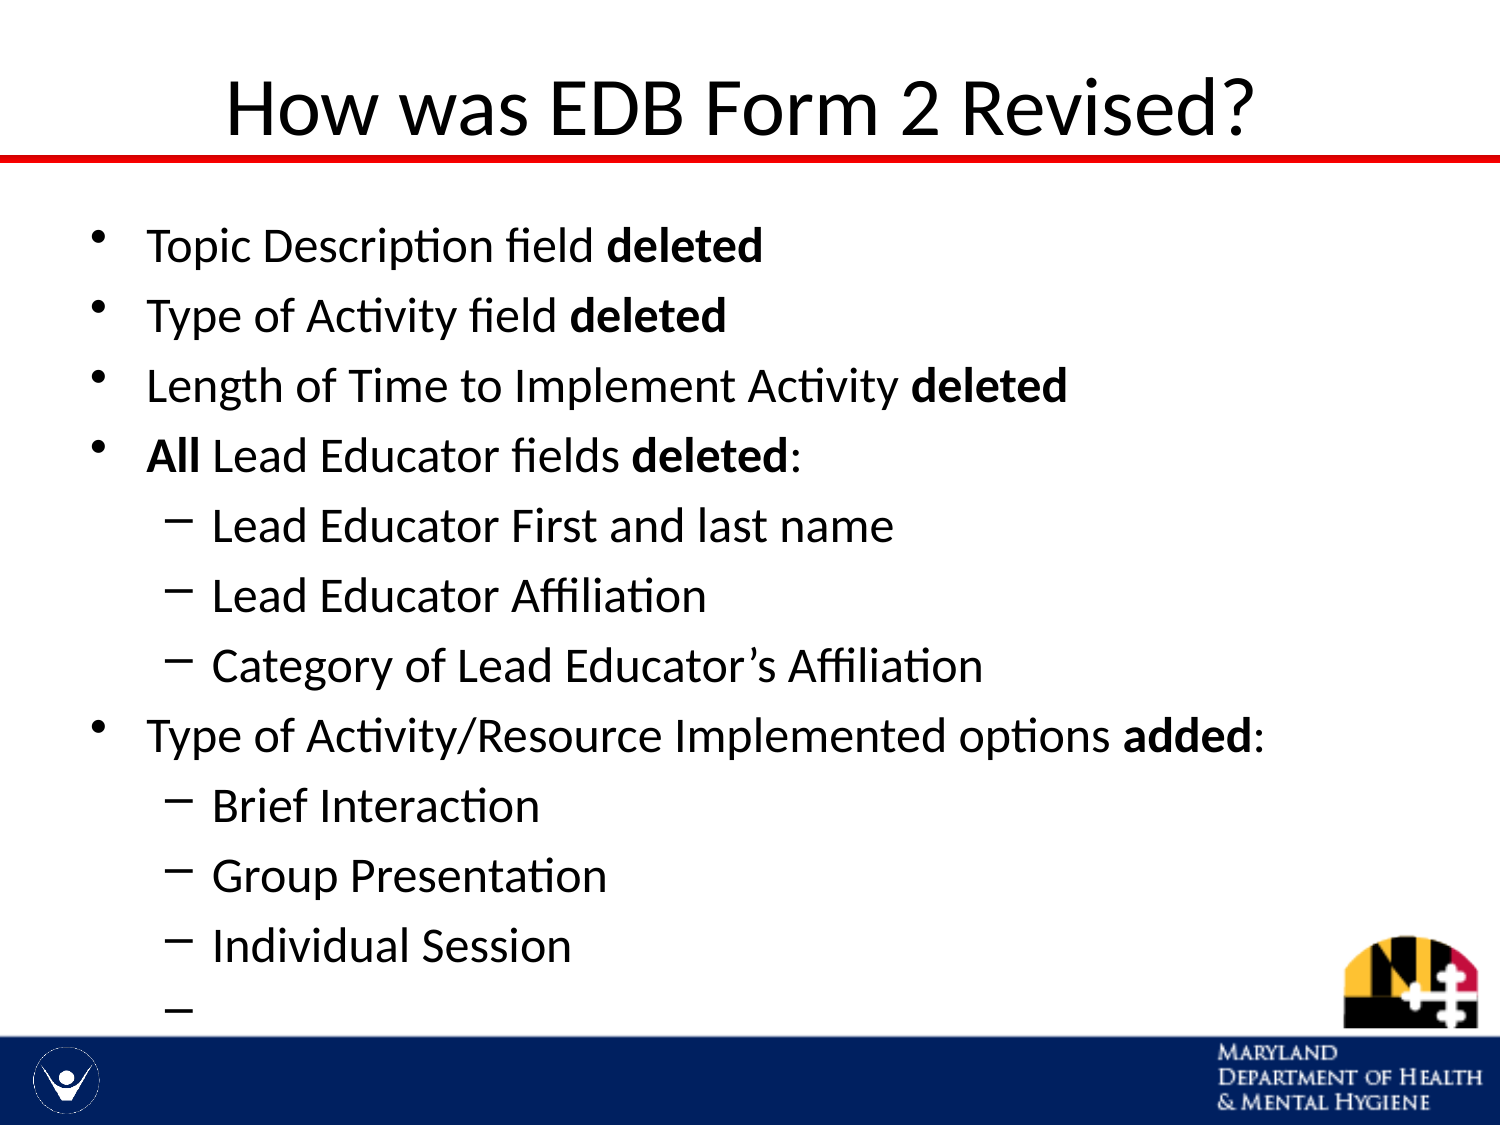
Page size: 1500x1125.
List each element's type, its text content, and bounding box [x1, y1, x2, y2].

picture [0, 163, 1500, 1125]
picture [0, 0, 1500, 155]
title How was EDB Form 2 Revised? [75, 45, 1410, 166]
list Topic Description field deleted Type of Activity field deleted Length of Time to Implement Activity deleted All Lead Educator fields deleted: Lead Educator First and last name Lead Educator Affiliation Category of Lead Educator’s Affiliation Type of Activity/Resource Implemented options added: Brief Interaction Group Presentation Individual Session [75, 204, 1425, 1005]
